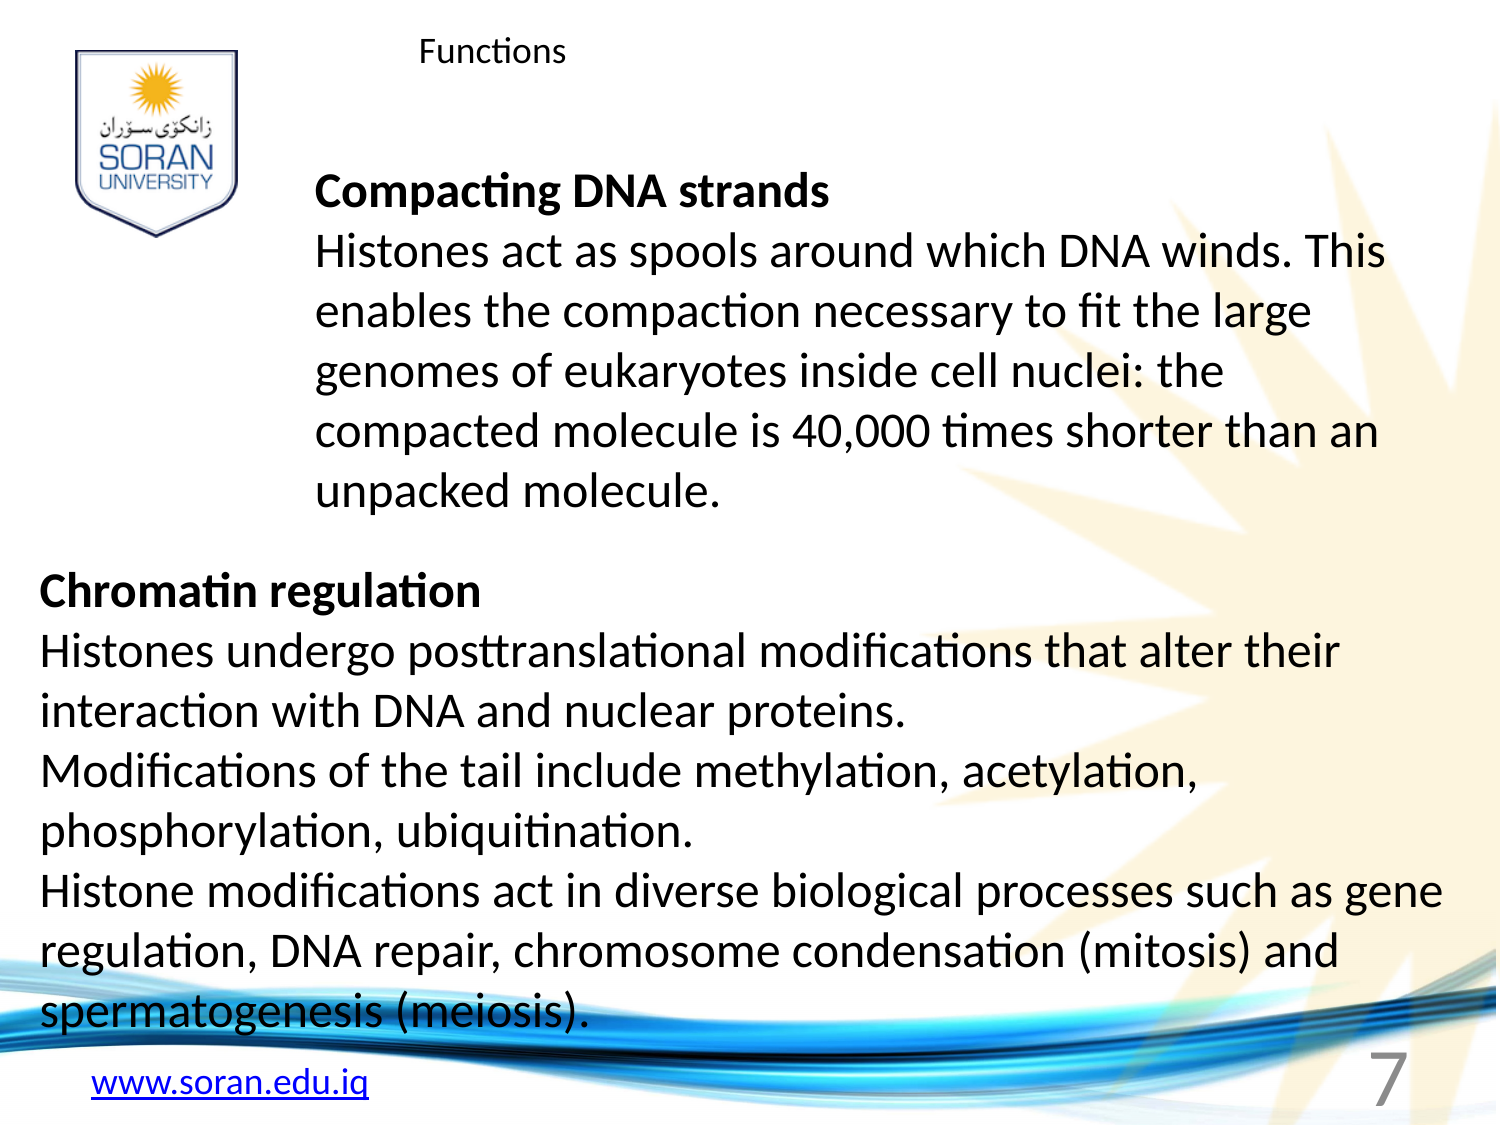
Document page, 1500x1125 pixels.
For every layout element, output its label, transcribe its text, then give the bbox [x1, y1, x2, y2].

text_box Chromatin regulation Histones undergo posttranslational modifications that alter their interaction with DNA and nuclear proteins. Modifications of the tail include methylation, acetylation, phosphorylation, ubiquitination. Histone modifications act in diverse biological processes such as gene regulation, DNA repair, chromosome condensation (mitosis) and spermatogenesis (meiosis). [24, 549, 1463, 1045]
text_box Functions [404, 18, 1130, 79]
picture [75, 50, 238, 238]
text_box Compacting DNA strands Histones act as spools around which DNA winds. This enables the compaction necessary to fit the large genomes of eukaryotes inside cell nuclei: the compacted molecule is 40,000 times shorter than an unpacked molecule. [300, 149, 1450, 525]
slide_number 7 [1074, 1042, 1425, 1103]
picture [0, 99, 1500, 1125]
